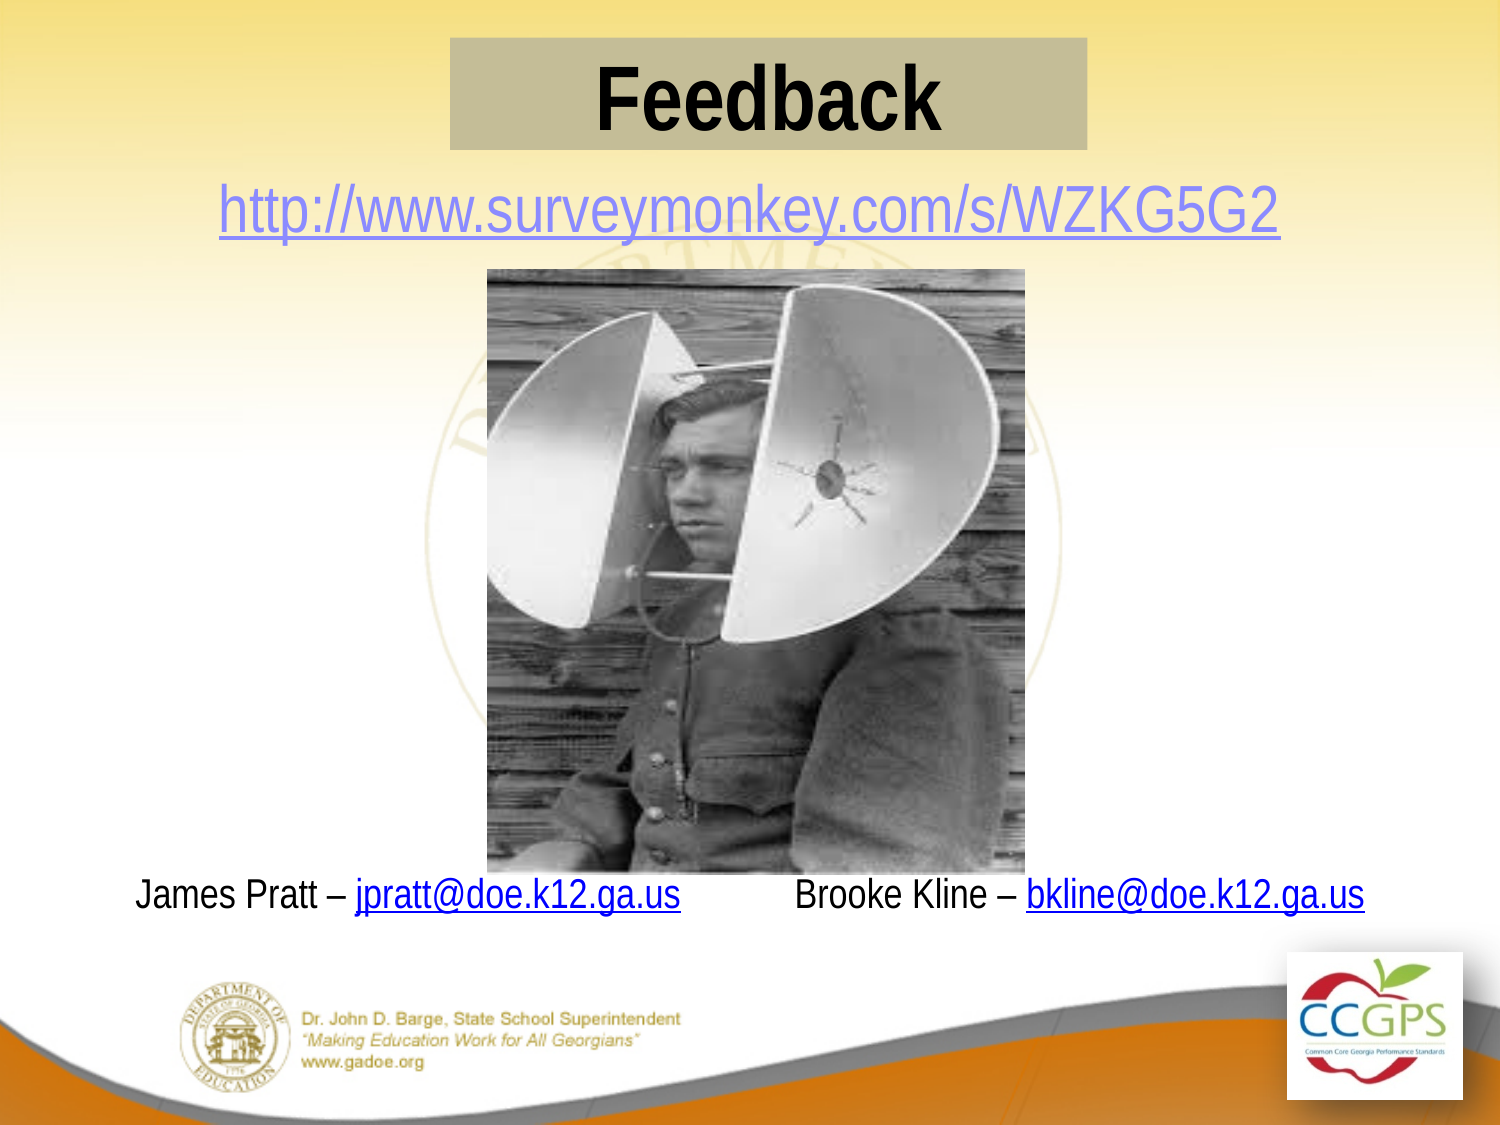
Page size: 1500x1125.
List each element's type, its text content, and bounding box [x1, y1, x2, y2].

title Feedback [449, 37, 1088, 124]
picture [0, 0, 1500, 1125]
subtitle http://www.surveymonkey.com/s/WZKG5G2 James Pratt – jpratt@doe.k12.ga.us Brooke Kline – bkline@doe.k12.ga.us [37, 124, 1463, 1001]
